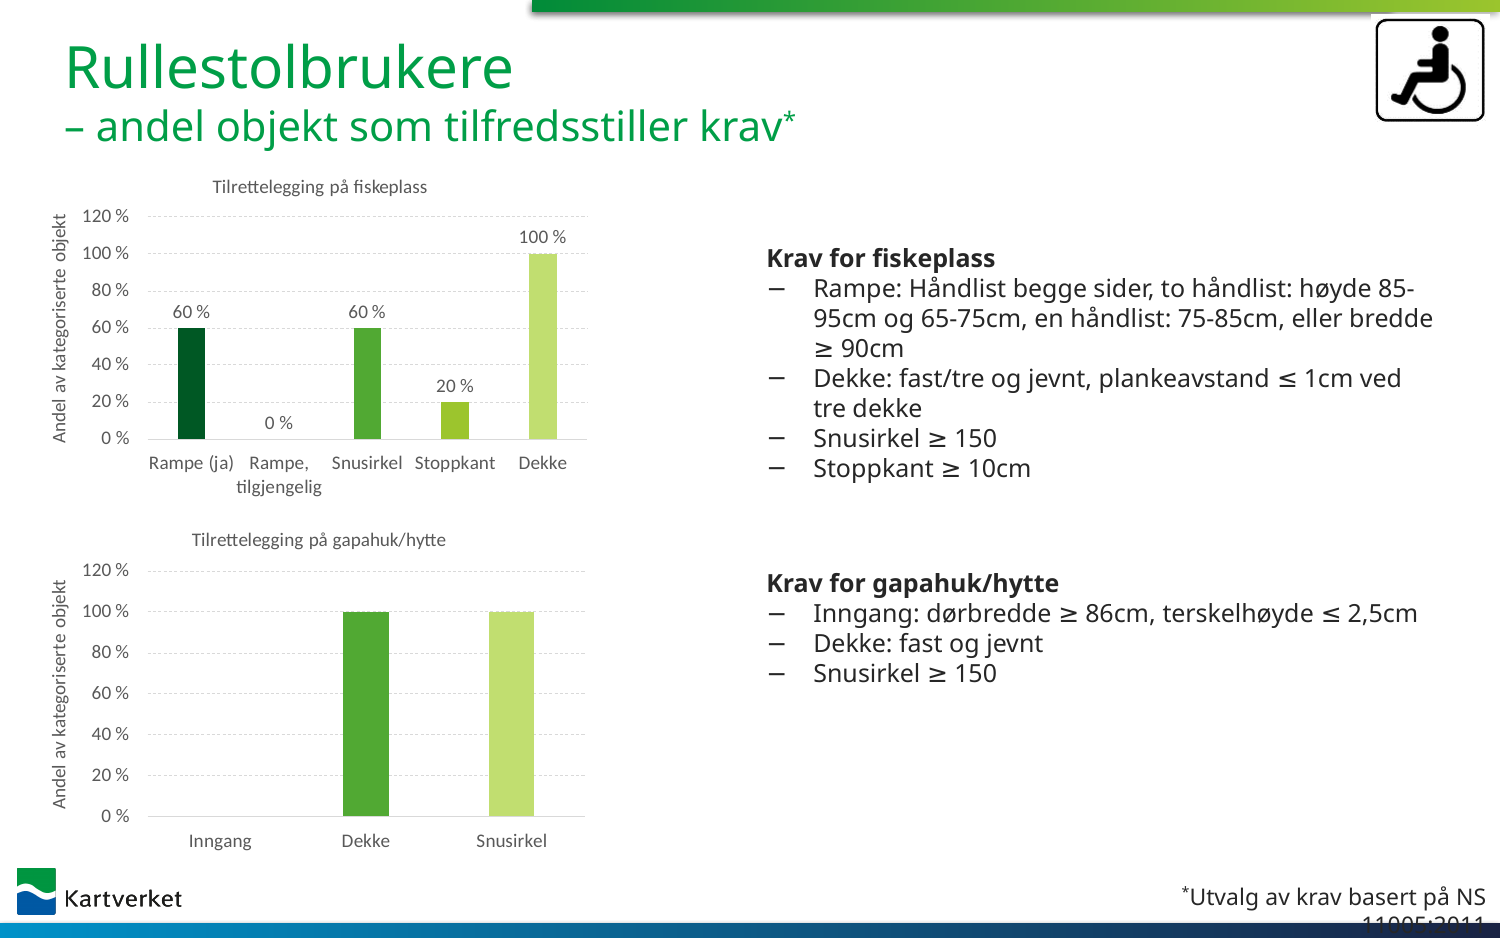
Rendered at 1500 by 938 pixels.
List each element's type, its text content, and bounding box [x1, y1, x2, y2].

text_box *Utvalg av krav basert på NS 11005:2011 [1068, 873, 1500, 938]
picture [1371, 13, 1491, 127]
picture [41, 520, 596, 859]
text_box Krav for fiskeplass Rampe: Håndlist begge sider, to håndlist: høyde 85-95cm og 65-75cm, en håndlist: 75-85cm, eller bredde ≥ 90cm Dekke: fast/tre og jevnt, plankeavstand ≤ 1cm ved tre dekke Snusirkel ≥ 150 Stoppkant ≥ 10cm [751, 235, 1452, 490]
text_box Rullestolbrukere – andel objekt som tilfredsstiller krav* [49, 29, 1431, 158]
picture [41, 166, 598, 505]
text_box Krav for gapahuk/hytte Inngang: dørbredde ≥ 86cm, terskelhøyde ≤ 2,5cm Dekke: fast og jevnt Snusirkel ≥ 150 [751, 560, 1452, 695]
